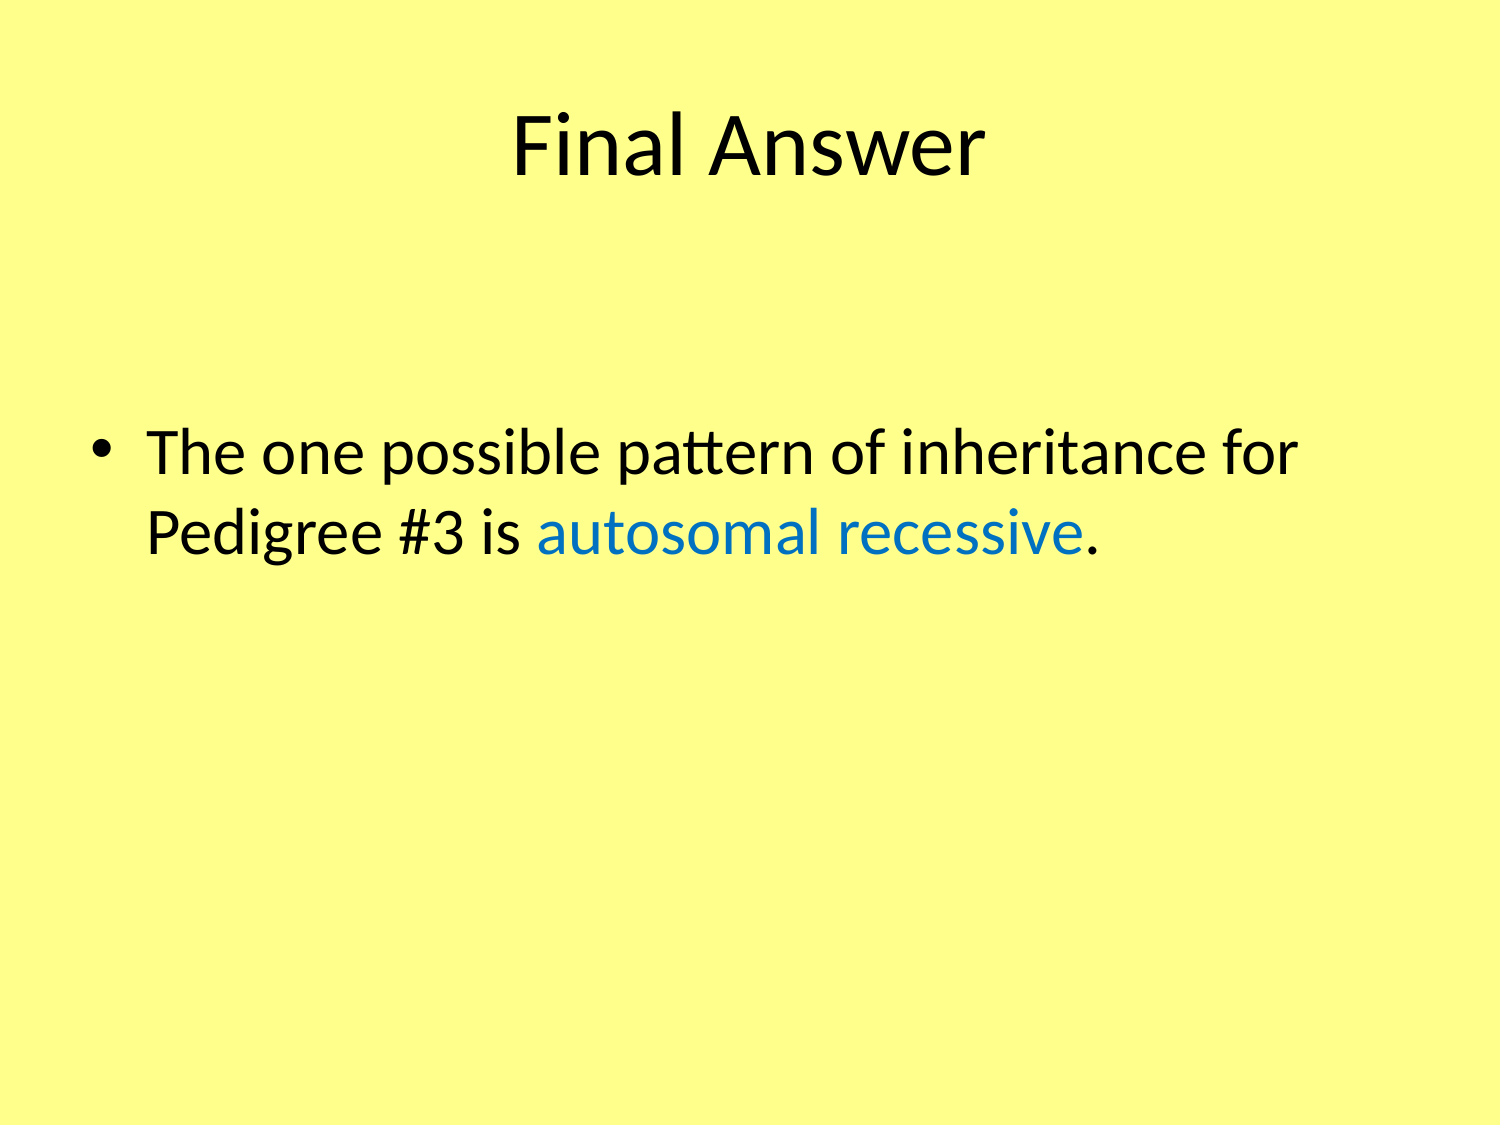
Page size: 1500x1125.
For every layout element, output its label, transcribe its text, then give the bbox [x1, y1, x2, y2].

list The one possible pattern of inheritance for Pedigree #3 is autosomal recessive. [75, 399, 1425, 880]
title Final Answer [75, 45, 1425, 233]
